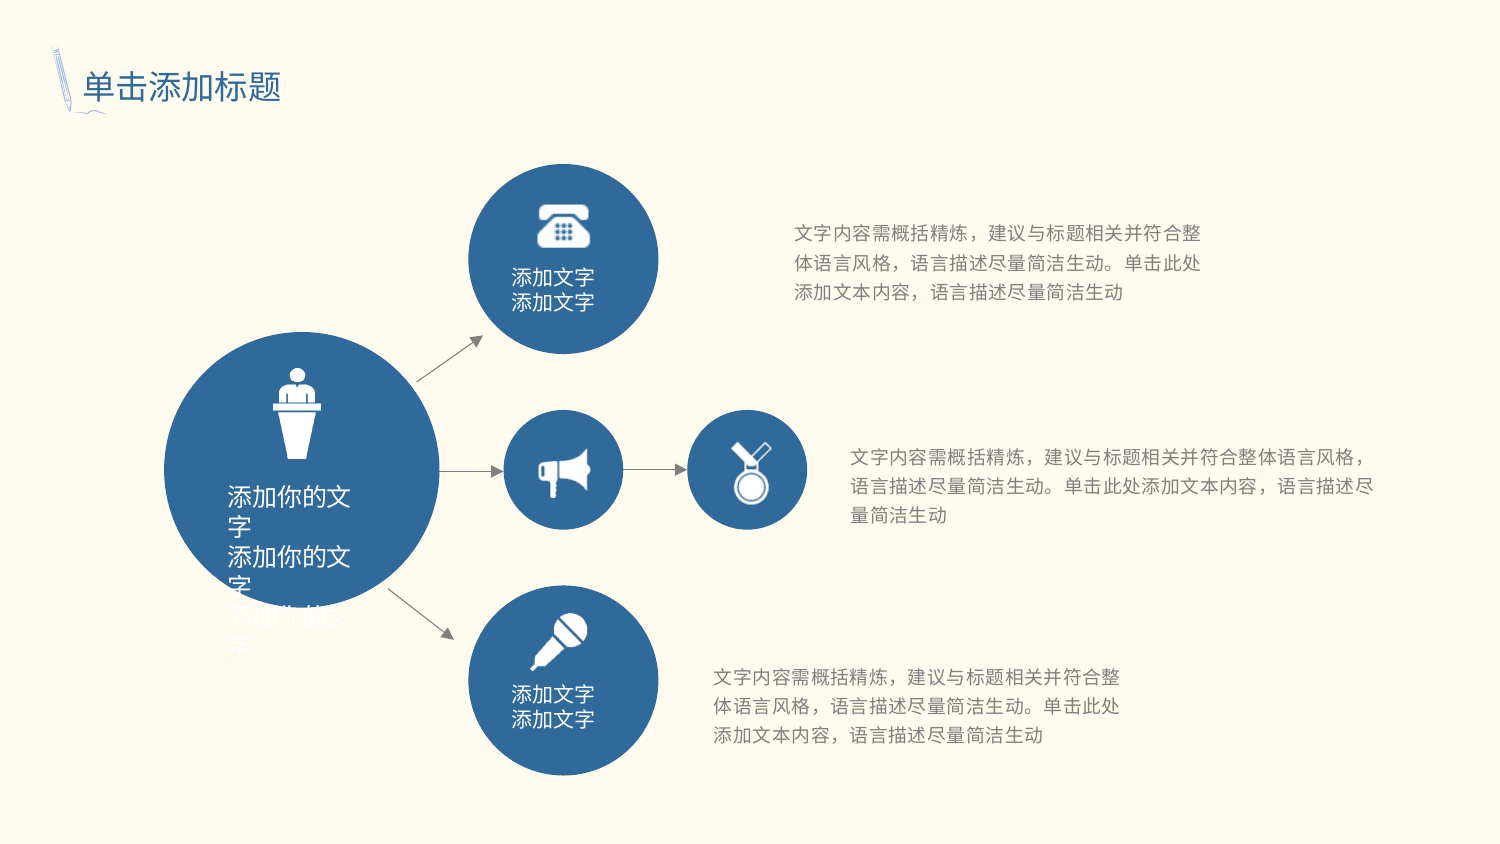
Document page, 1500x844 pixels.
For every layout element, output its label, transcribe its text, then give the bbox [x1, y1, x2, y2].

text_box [468, 585, 659, 776]
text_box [164, 331, 440, 671]
picture [50, 45, 106, 114]
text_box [440, 335, 483, 382]
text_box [503, 409, 624, 530]
text_box 文字内容需概括精炼，建议与标题相关并符合整体语言风格，语言描述尽量简洁生动。单击此处添加文本内容，语言描述尽量简洁生动 [836, 431, 1396, 535]
text_box 文字内容需概括精炼，建议与标题相关并符合整体语言风格，语言描述尽量简洁生动。单击此处添加文本内容，语言描述尽量简洁生动 [699, 651, 1138, 754]
text_box 文字内容需概括精炼，建议与标题相关并符合整体语言风格，语言描述尽量简洁生动。单击此处添加文本内容，语言描述尽量简洁生动 [779, 207, 1219, 311]
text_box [687, 409, 808, 530]
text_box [440, 588, 454, 640]
text_box 单击添加标题 [106, 58, 357, 114]
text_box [468, 163, 659, 355]
